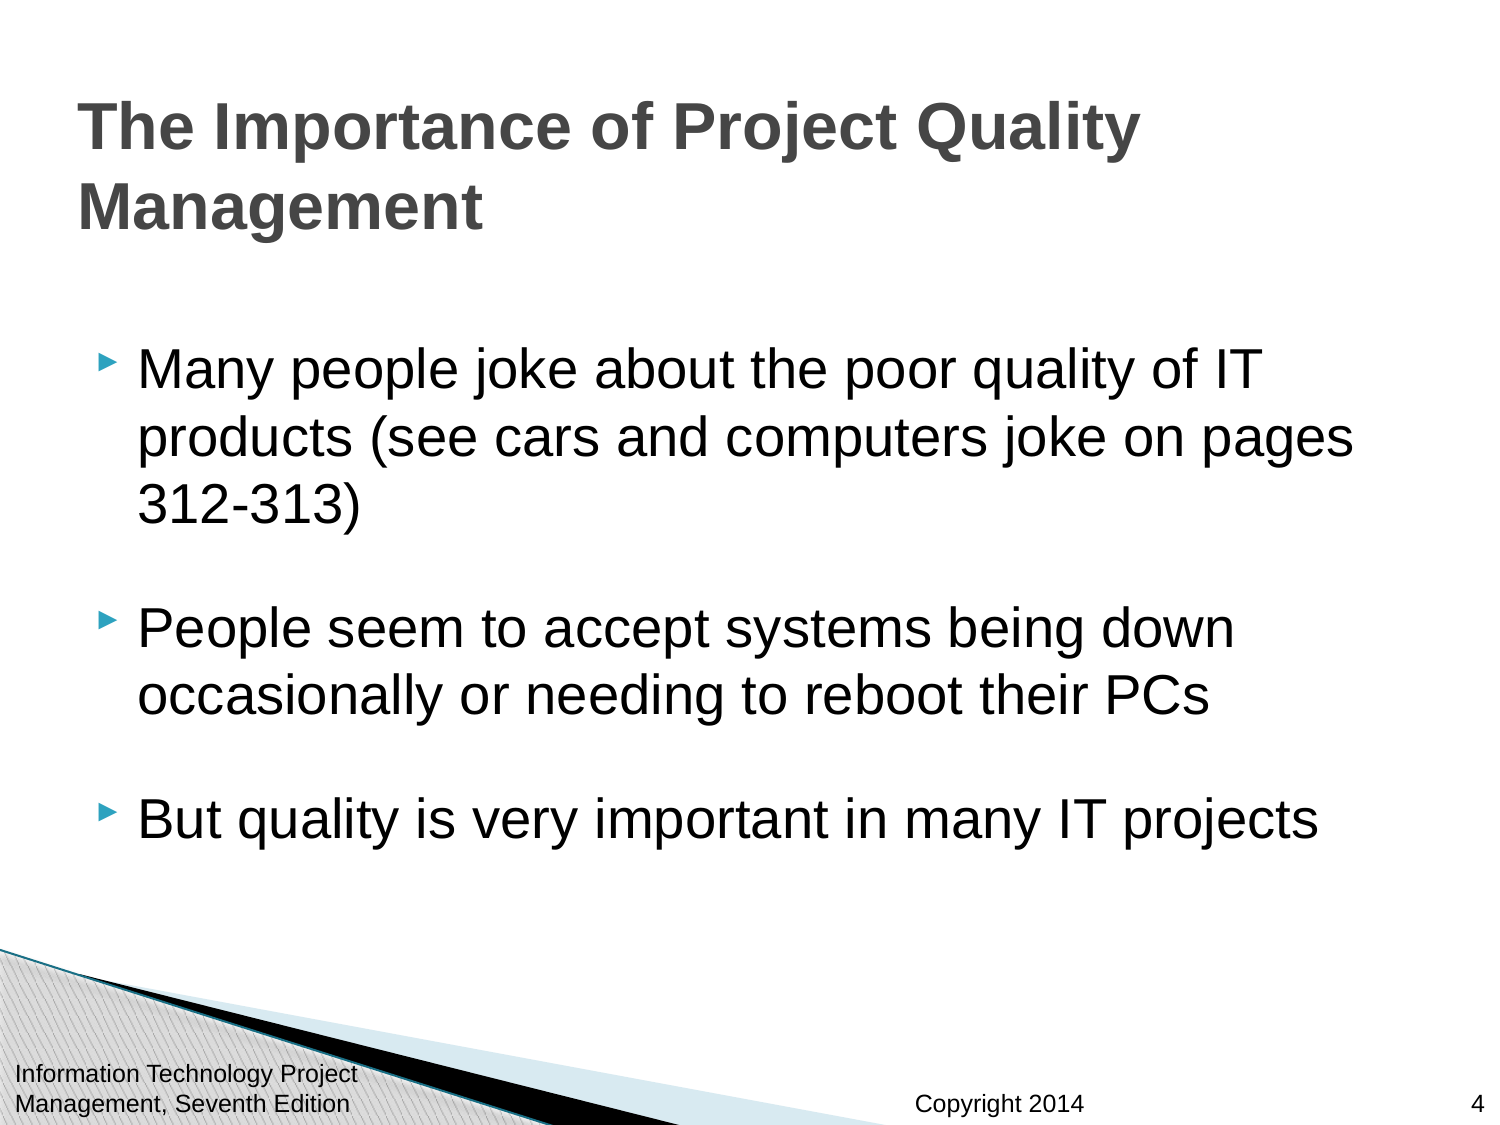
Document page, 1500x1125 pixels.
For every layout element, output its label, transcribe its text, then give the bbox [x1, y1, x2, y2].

list Many people joke about the poor quality of IT products (see cars and computers joke on pages 312-313) People seem to accept systems being down occasionally or needing to reboot their PCs But quality is very important in many IT projects [62, 324, 1451, 1063]
footer Information Technology Project Management, Seventh Edition [0, 1065, 425, 1125]
title The Importance of Project Quality Management [62, 75, 1438, 250]
slide_number 4 [1408, 1065, 1500, 1125]
